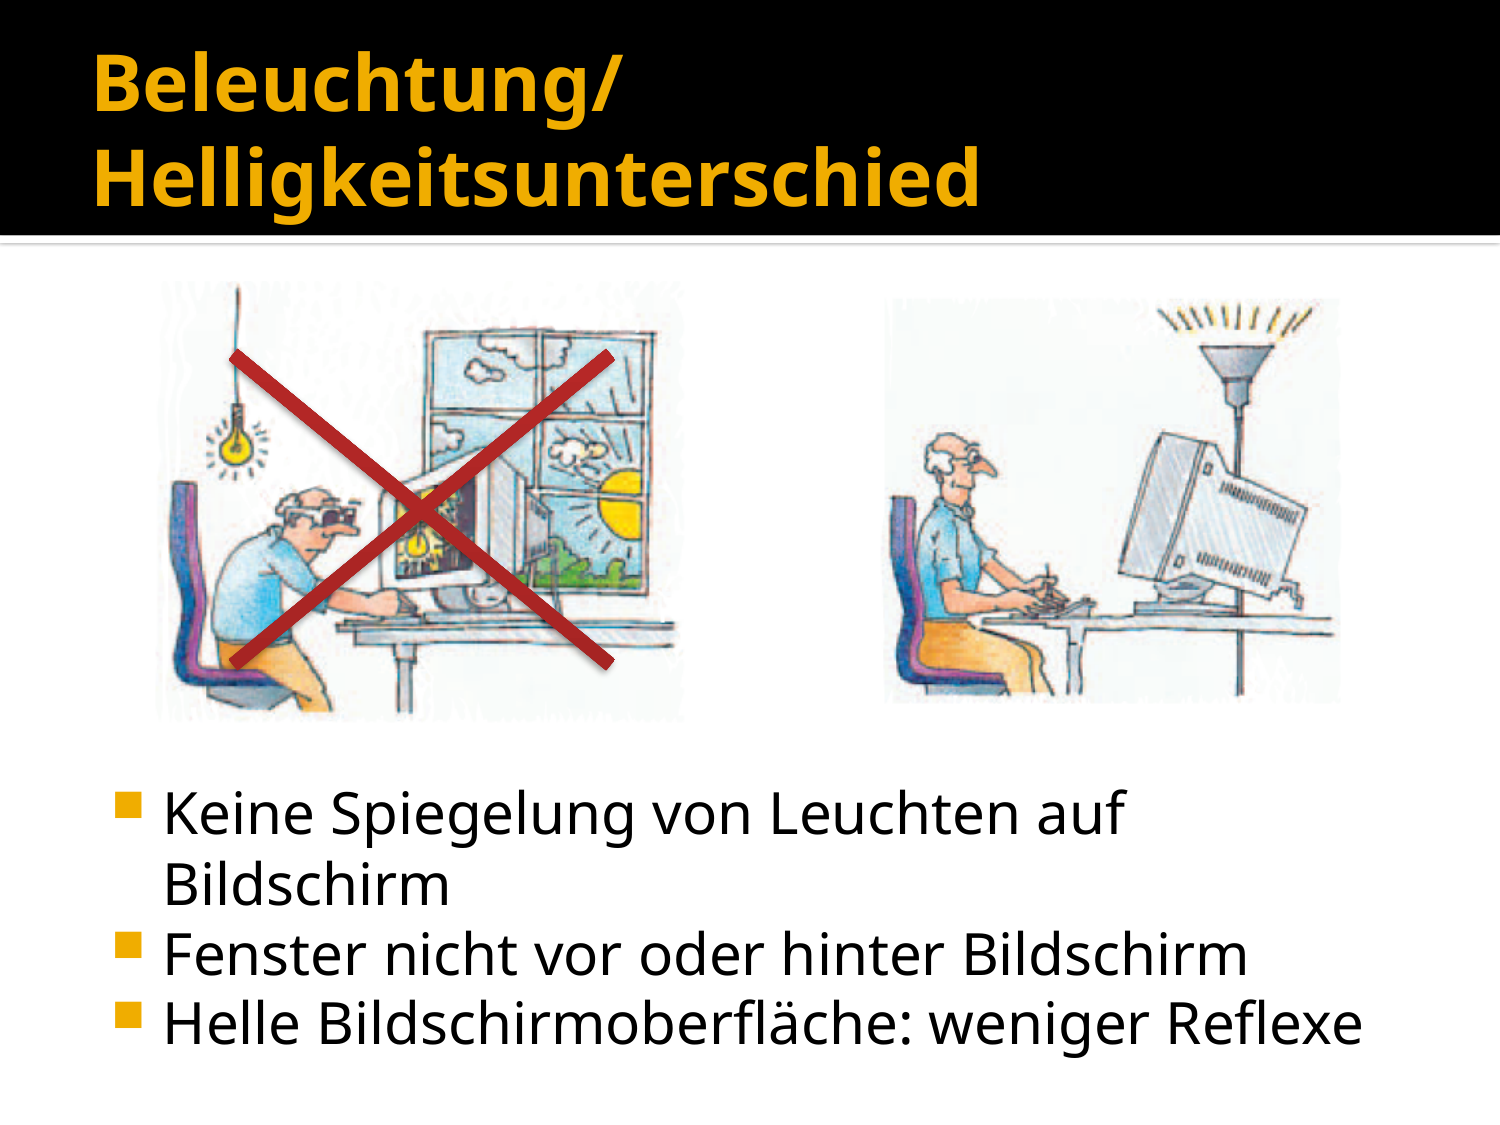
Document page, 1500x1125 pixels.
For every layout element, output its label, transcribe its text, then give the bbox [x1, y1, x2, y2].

list Keine Spiegelung von Leuchten auf Bildschirm Fenster nicht vor oder hinter Bildschirm Helle Bildschirmoberfläche: weniger Reflexe [82, 761, 1430, 1043]
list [864, 281, 1350, 727]
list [115, 281, 693, 727]
title Beleuchtung/Helligkeitsunterschied [75, 24, 1425, 231]
